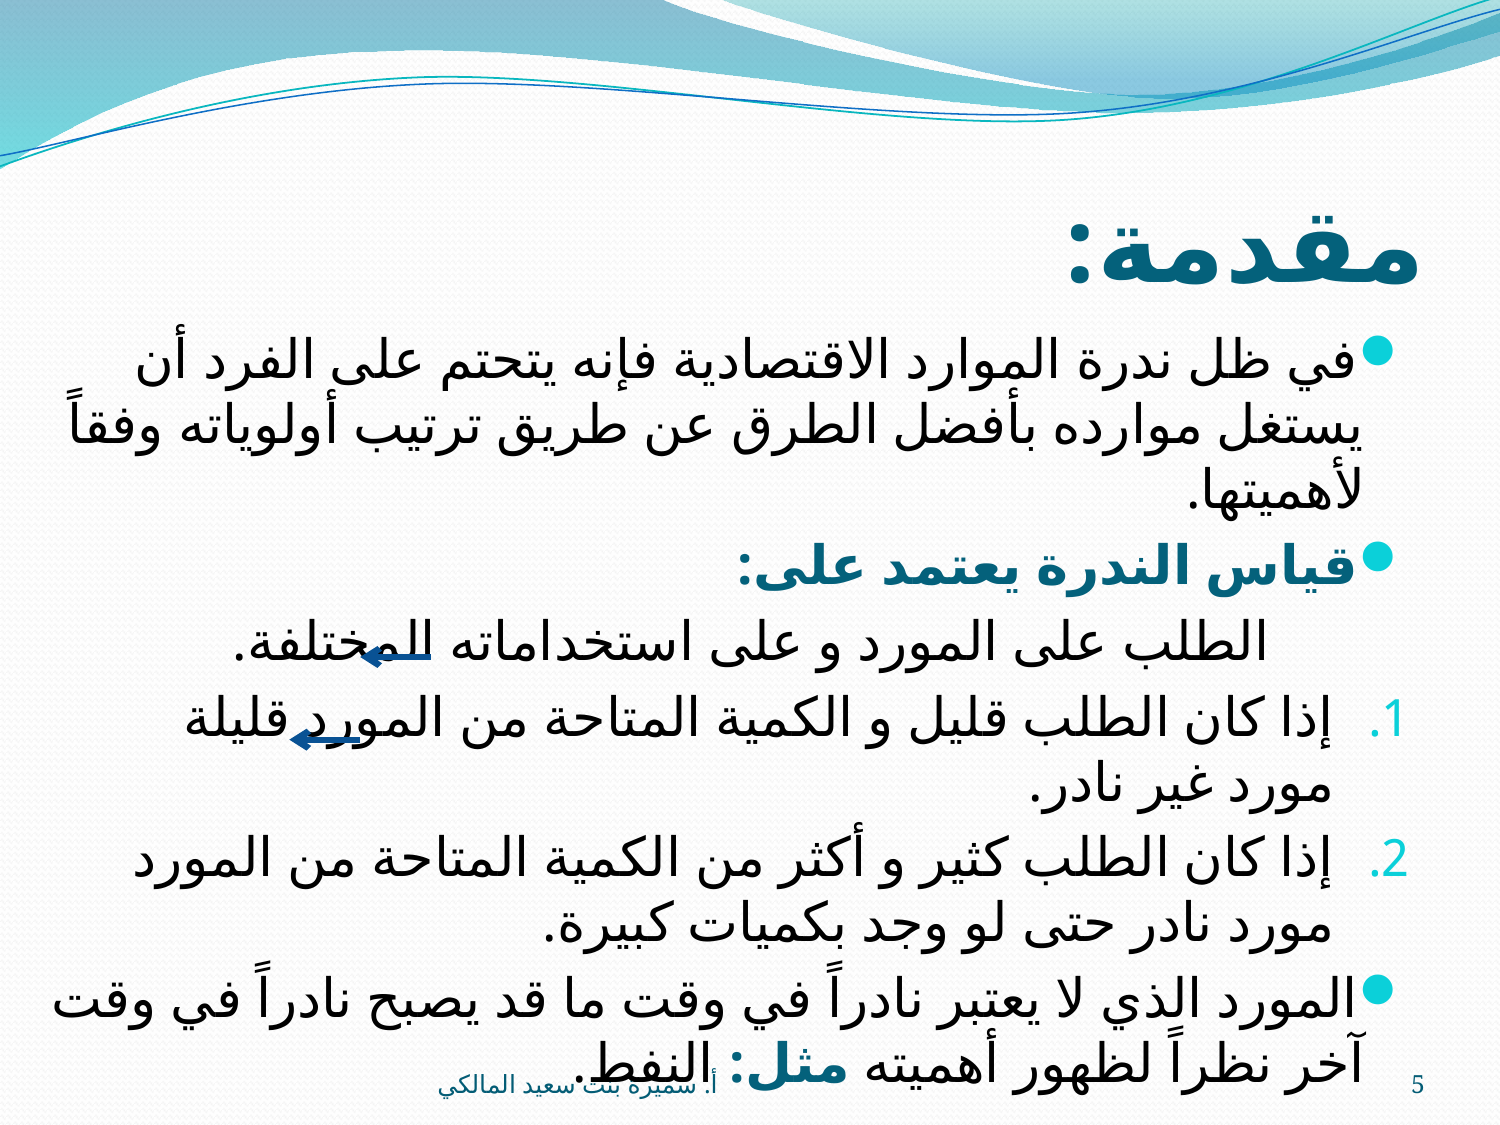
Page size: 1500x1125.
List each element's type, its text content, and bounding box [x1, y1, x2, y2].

list في ظل ندرة الموارد الاقتصادية فإنه يتحتم على الفرد أن يستغل موارده بأفضل الطرق عن طريق ترتيب أولوياته وفقاً لأهميتها. قياس الندرة يعتمد على: الطلب على المورد و على استخداماته المختلفة. إذا كان الطلب قليل و الكمية المتاحة من المورد قليلة مورد غير نادر. إذا كان الطلب كثير و أكثر من الكمية المتاحة من المورد مورد نادر حتى لو وجد بكميات كبيرة. المورد الذي لا يعتبر نادراً في وقت ما قد يصبح نادراً في وقت آخر نظراً لظهور أهميته مثل: النفط. [29, 317, 1425, 1038]
slide_number 5 [1299, 1042, 1425, 1103]
title مقدمة: [75, 115, 1425, 303]
footer أ. سميرة بنت سعيد المالكي [437, 1042, 988, 1103]
